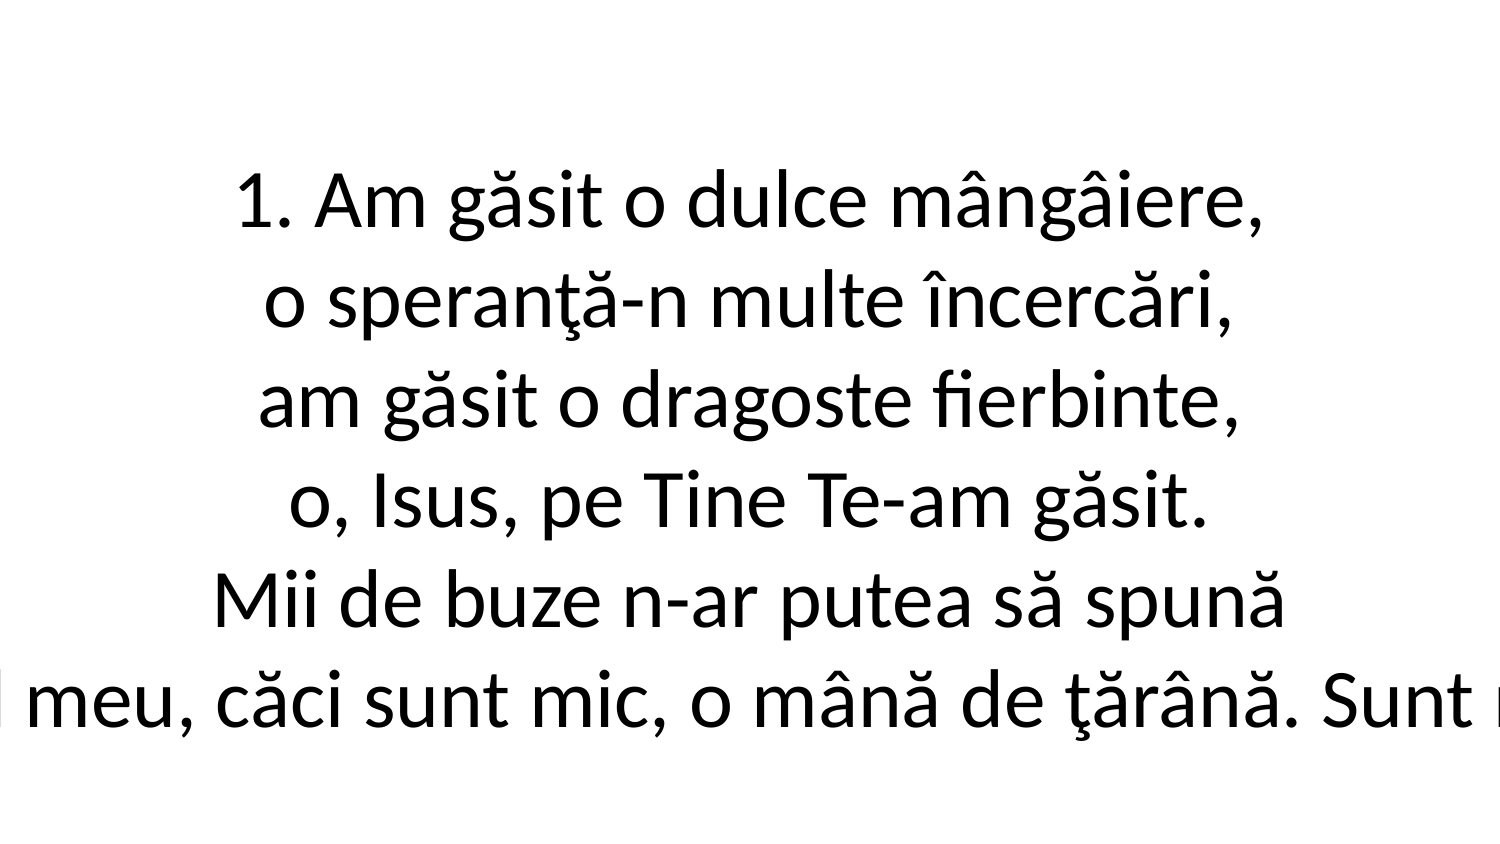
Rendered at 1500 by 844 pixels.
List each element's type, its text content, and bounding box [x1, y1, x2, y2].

text_box 1. Am găsit o dulce mângâiere, o speranţă-n multe încercări, am găsit o dragoste fierbinte, o, Isus, pe Tine Te-am găsit. Mii de buze n-ar putea să spună ce-am găsit în Tine, Domnul meu, căci sunt mic, o mână de ţărână. Sunt nimic, dar sunt în harul Tău. [0, 92, 1500, 752]
